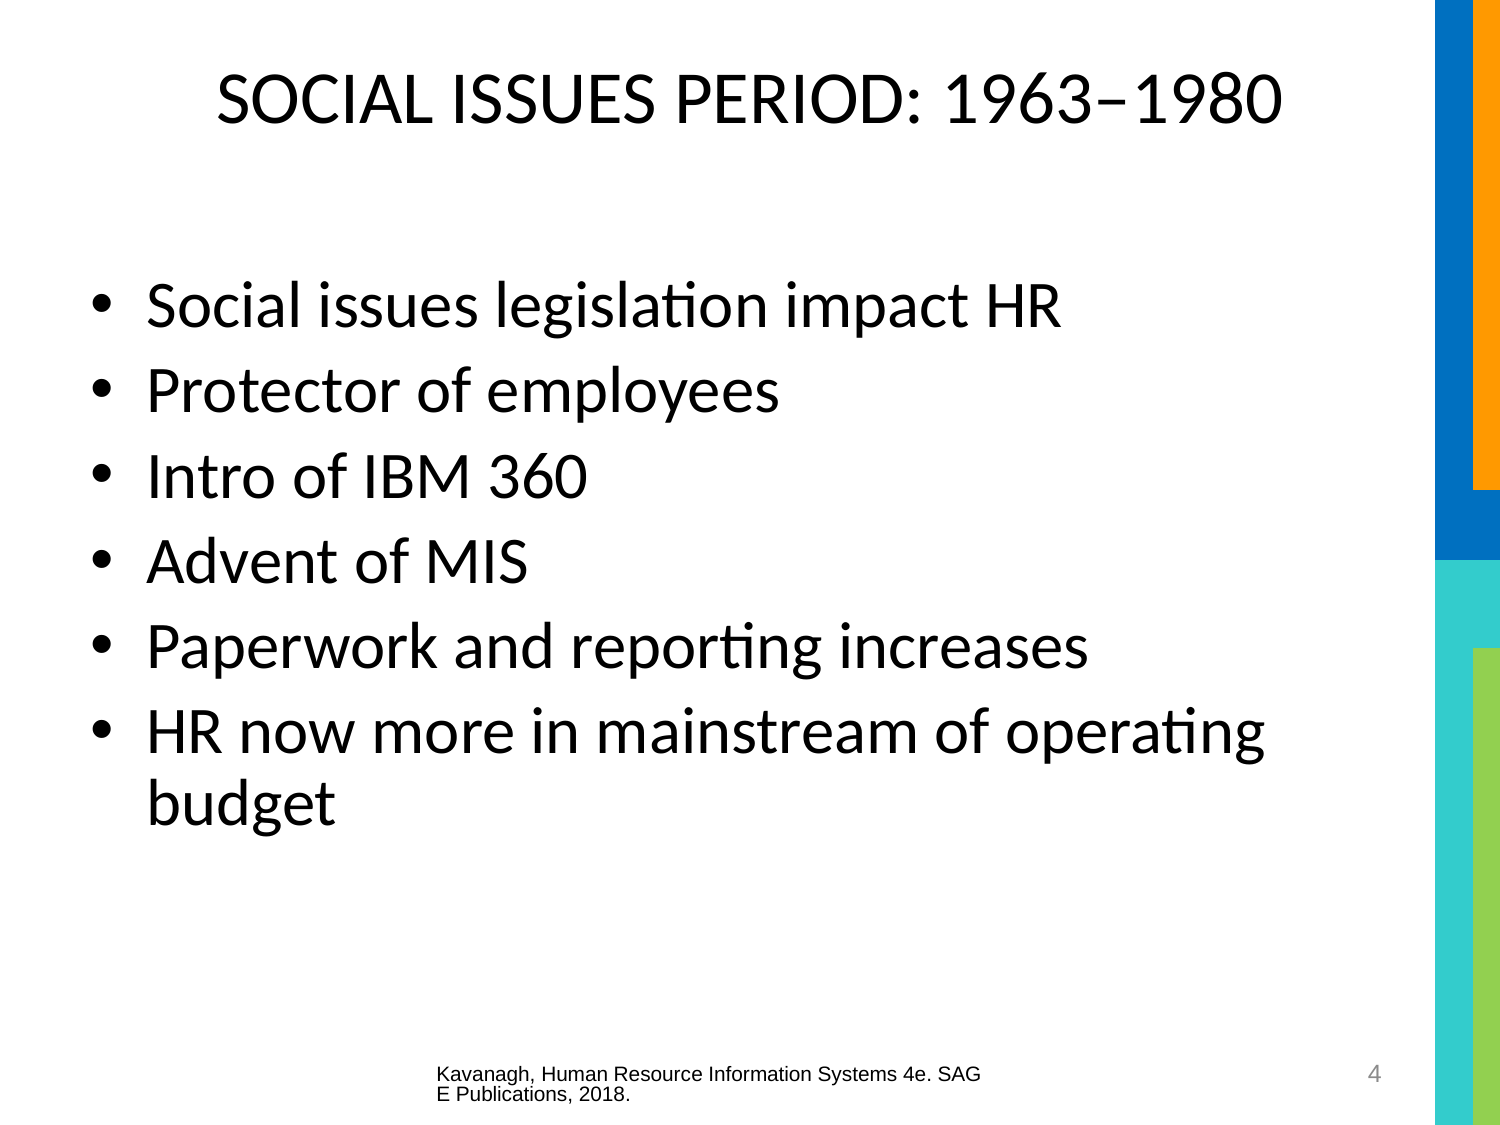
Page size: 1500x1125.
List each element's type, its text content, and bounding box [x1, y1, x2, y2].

footer Kavanagh, Human Resource Information Systems 4e. SAGE Publications, 2018. [421, 1042, 1004, 1103]
slide_number 4 [1059, 1042, 1397, 1103]
title SOCIAL ISSUES PERIOD: 1963–1980 [75, 0, 1425, 188]
list Social issues legislation impact HR Protector of employees Intro of IBM 360 Advent of MIS Paperwork and reporting increases HR now more in mainstream of operating budget [75, 262, 1425, 1005]
